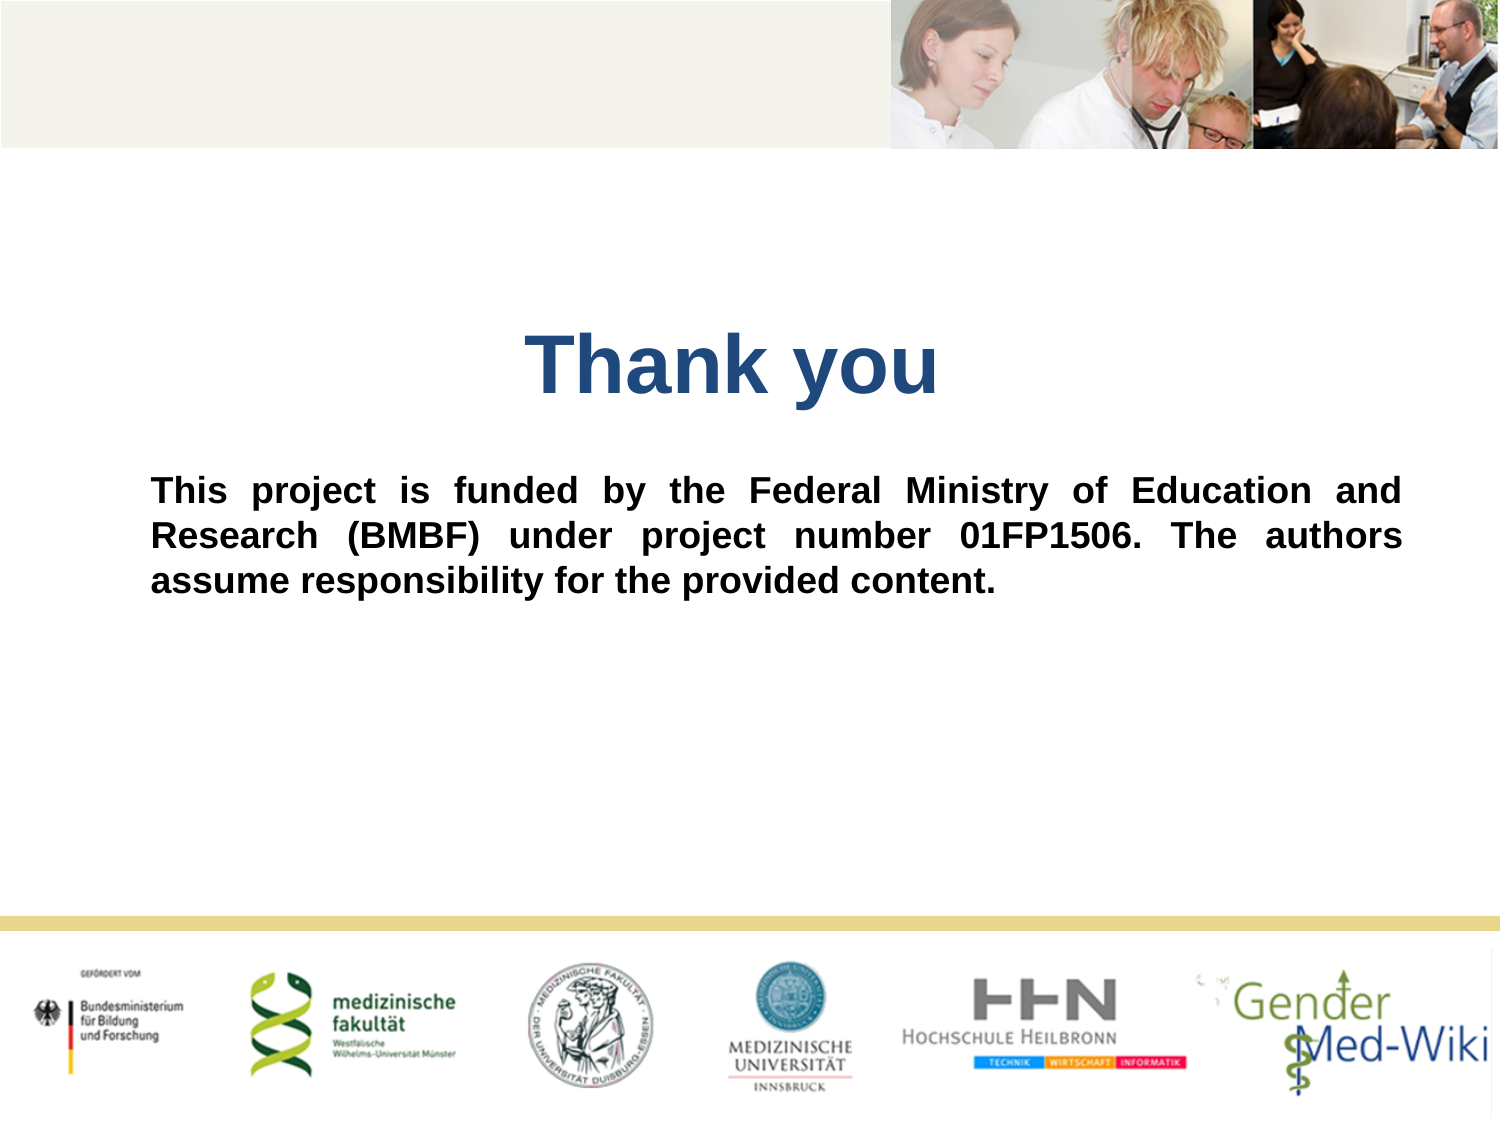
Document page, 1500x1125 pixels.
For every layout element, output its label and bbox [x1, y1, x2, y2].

picture [891, 0, 1500, 149]
picture [10, 949, 1500, 1118]
